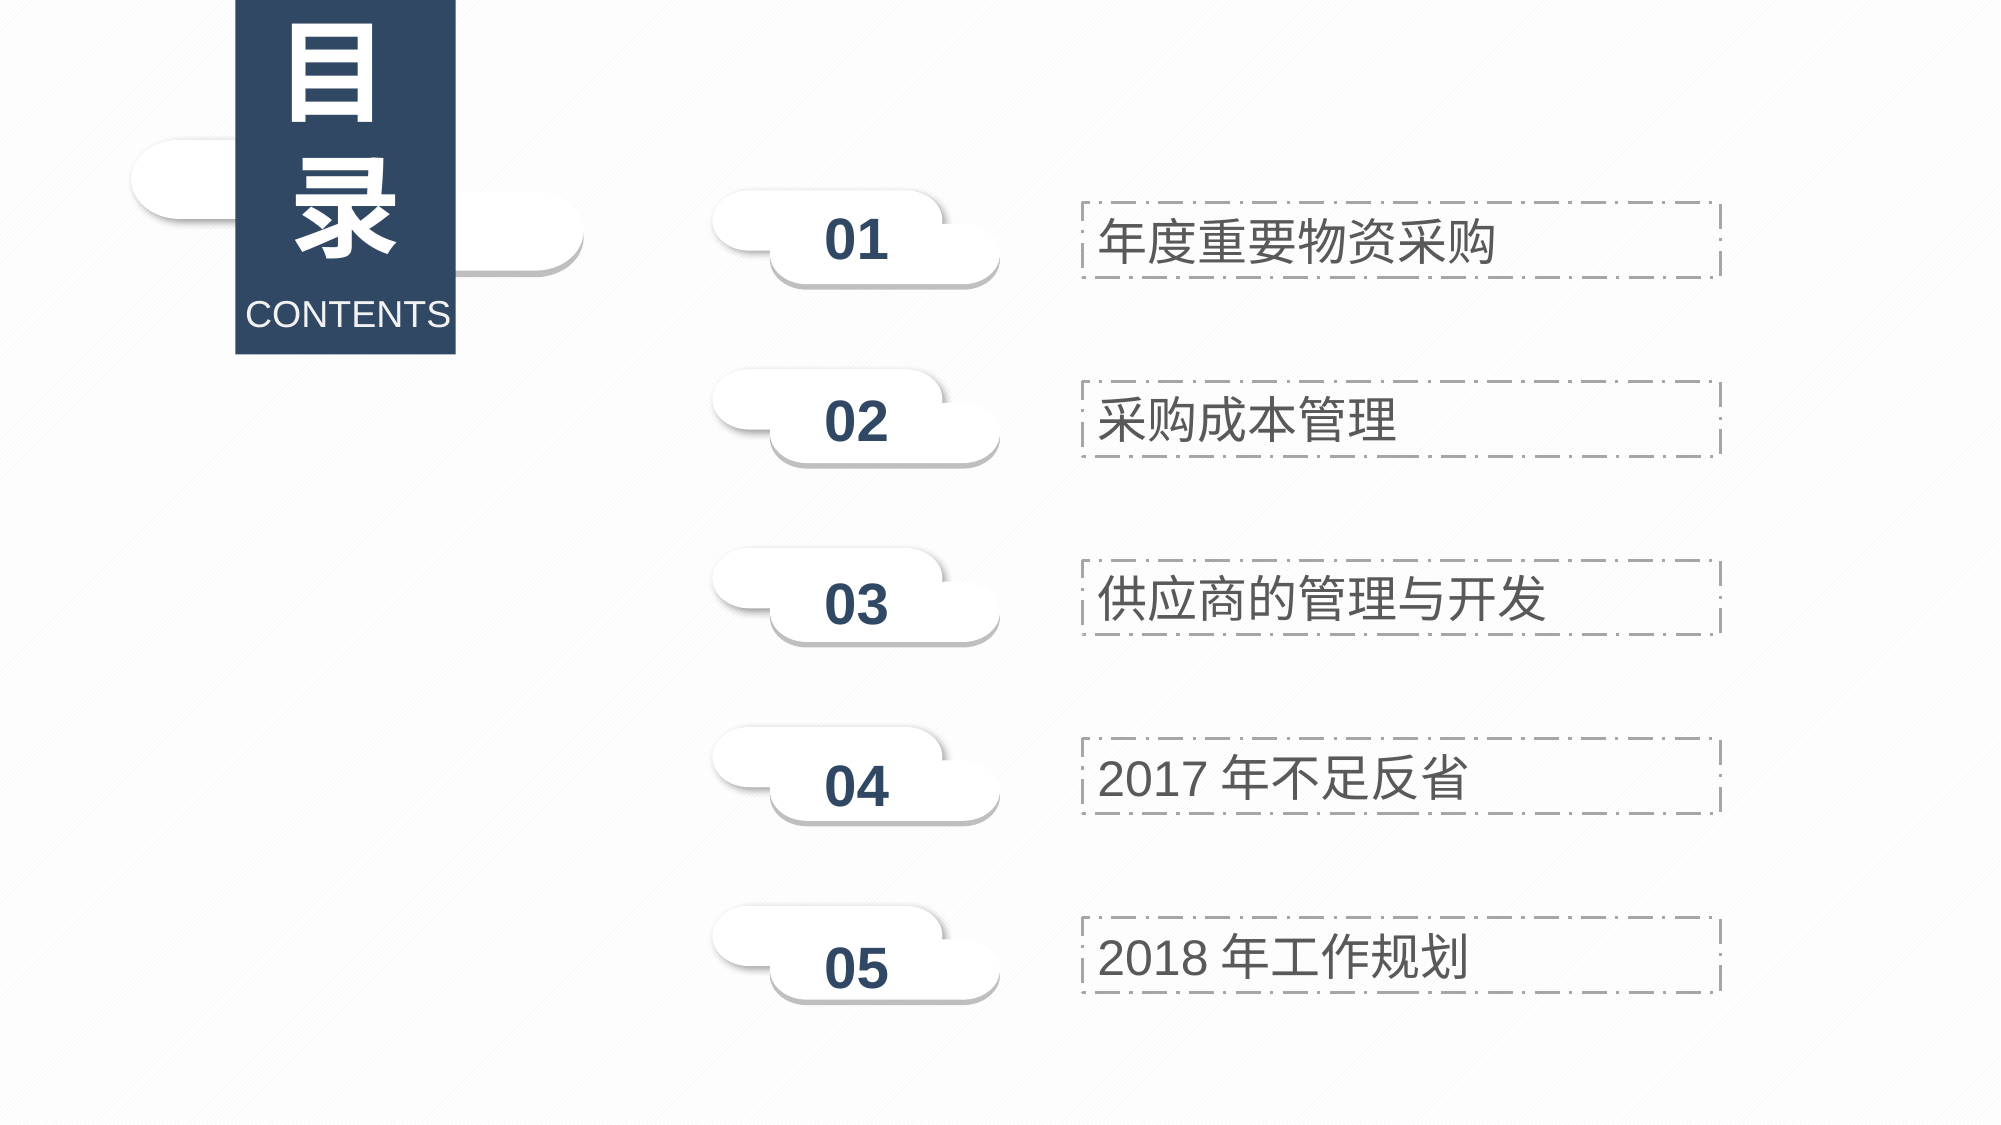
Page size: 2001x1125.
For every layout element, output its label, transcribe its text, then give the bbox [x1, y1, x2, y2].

text_box 采购成本管理 [1082, 381, 1721, 457]
text_box 2018年工作规划 [1082, 917, 1721, 993]
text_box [712, 726, 1000, 827]
text_box 年度重要物资采购 [1082, 202, 1721, 278]
text_box [234, 278, 457, 355]
text_box 供应商的管理与开发 [1082, 560, 1721, 635]
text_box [712, 905, 1000, 1009]
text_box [712, 190, 1000, 290]
text_box 2017年不足反省 [1082, 738, 1721, 814]
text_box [712, 548, 1000, 648]
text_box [712, 369, 1000, 469]
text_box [131, 139, 584, 278]
text_box 目 录 [235, 1, 456, 139]
text_box CONTENTS [238, 289, 459, 336]
